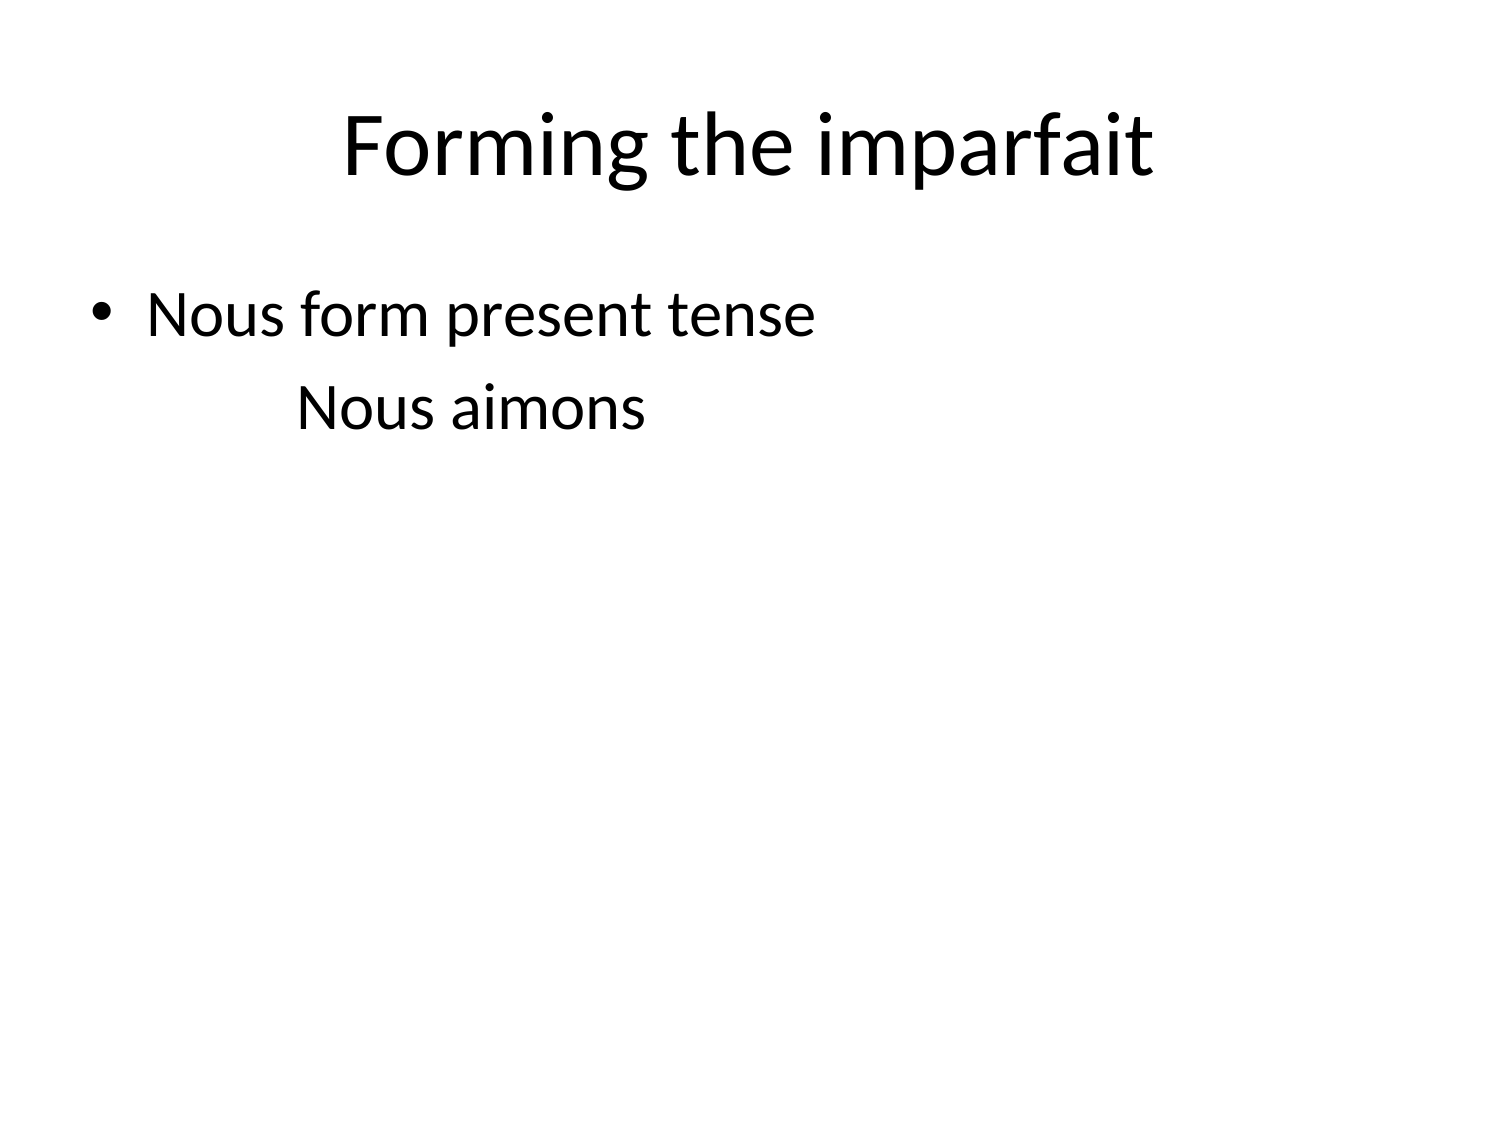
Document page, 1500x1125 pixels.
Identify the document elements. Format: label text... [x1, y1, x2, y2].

list Nous form present tense Nous aimons [75, 262, 1425, 1005]
title Forming the imparfait [75, 45, 1425, 233]
